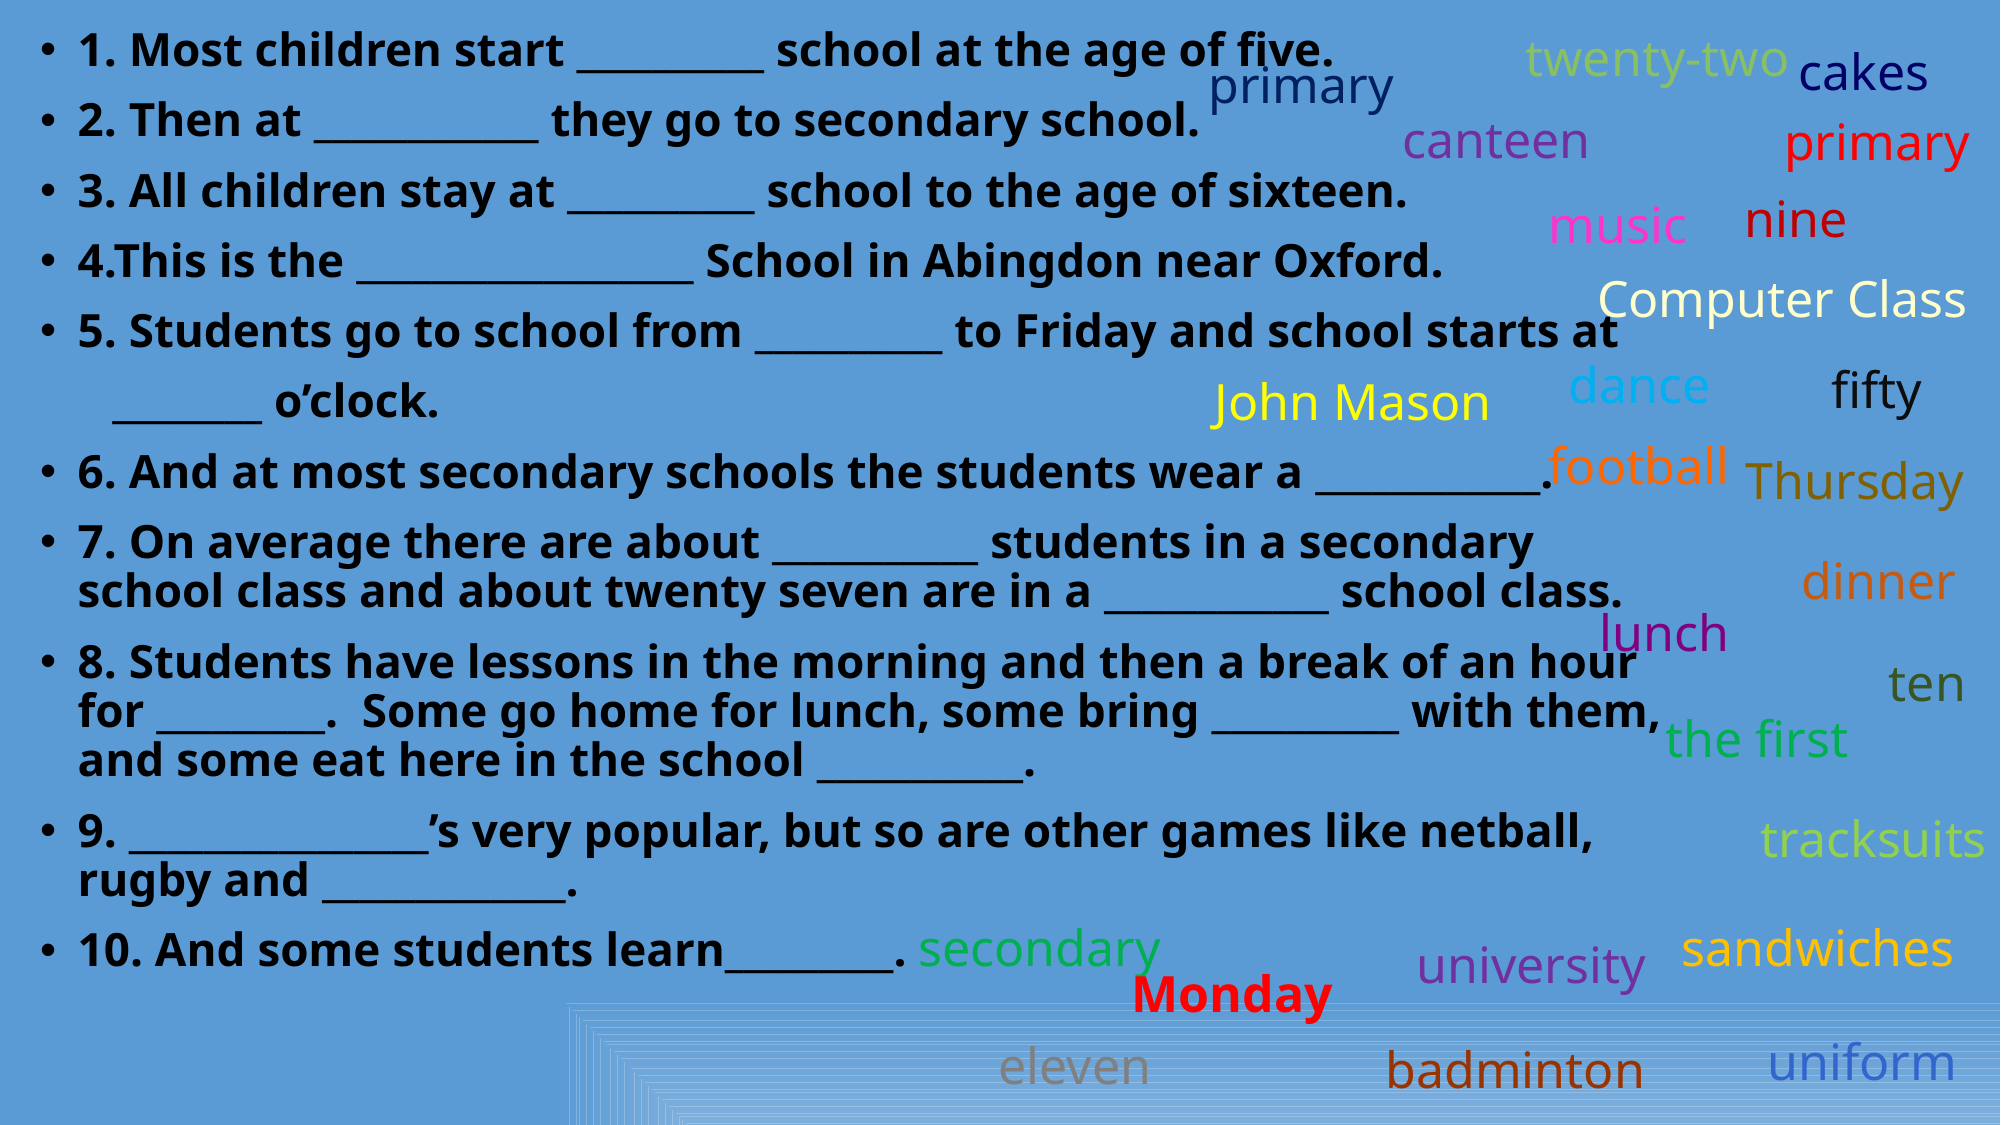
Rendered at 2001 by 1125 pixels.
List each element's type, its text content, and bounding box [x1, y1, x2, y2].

text_box twenty-two [1511, 18, 1805, 94]
text_box cakes [1783, 33, 1945, 109]
text_box dinner [1786, 541, 1971, 617]
text_box uniform [1752, 1022, 1973, 1098]
text_box the first [1650, 700, 1864, 775]
text_box lunch [1584, 594, 1745, 670]
text_box canteen [1387, 101, 1606, 177]
list 1. Most children start __________ school at the age of five. 2. Then at ____________ they go to secondary school. 3. All children stay at __________ school to the age of sixteen. 4.This is the __________________ School in Abingdon near Oxford. 5. Students go to school from __________ to Friday and school starts at ­­­ ________ o’clock. 6. And at most secondary schools the students wear a ­­­­­­­­­­­­­­­­­­­­­­­____________. 7. On average there are about ___________ students in a secondary school class and about twenty seven are in a ____________ school class. 8. Students have lessons in the morning and then a break of an hour for _________. Some go home for lunch, some bring __________ with them, and some eat here in the school ___________. 9. ________________’s very popular, but so are other games like netball, rugby and _____________. 10. And some students learn_________. [25, 19, 1689, 1108]
text_box university [1401, 926, 1662, 1002]
text_box John Mason [1199, 363, 1507, 438]
text_box eleven [983, 1027, 1167, 1102]
text_box Monday [1116, 955, 1348, 1031]
text_box nine [1729, 179, 1863, 255]
text_box badminton [1370, 1031, 1661, 1106]
text_box primary [1769, 103, 1985, 178]
text_box secondary [903, 908, 1176, 984]
text_box sandwiches [1667, 908, 1970, 984]
text_box fifty [1816, 350, 1938, 426]
text_box Thursday [1730, 442, 1980, 517]
text_box dance [1554, 346, 1726, 422]
text_box tracksuits [1745, 799, 2000, 875]
text_box primary [1193, 46, 1516, 122]
text_box music [1533, 186, 1703, 261]
text_box football [1534, 426, 1745, 502]
text_box Computer Class [1582, 260, 1983, 335]
text_box ten [1874, 644, 1981, 720]
